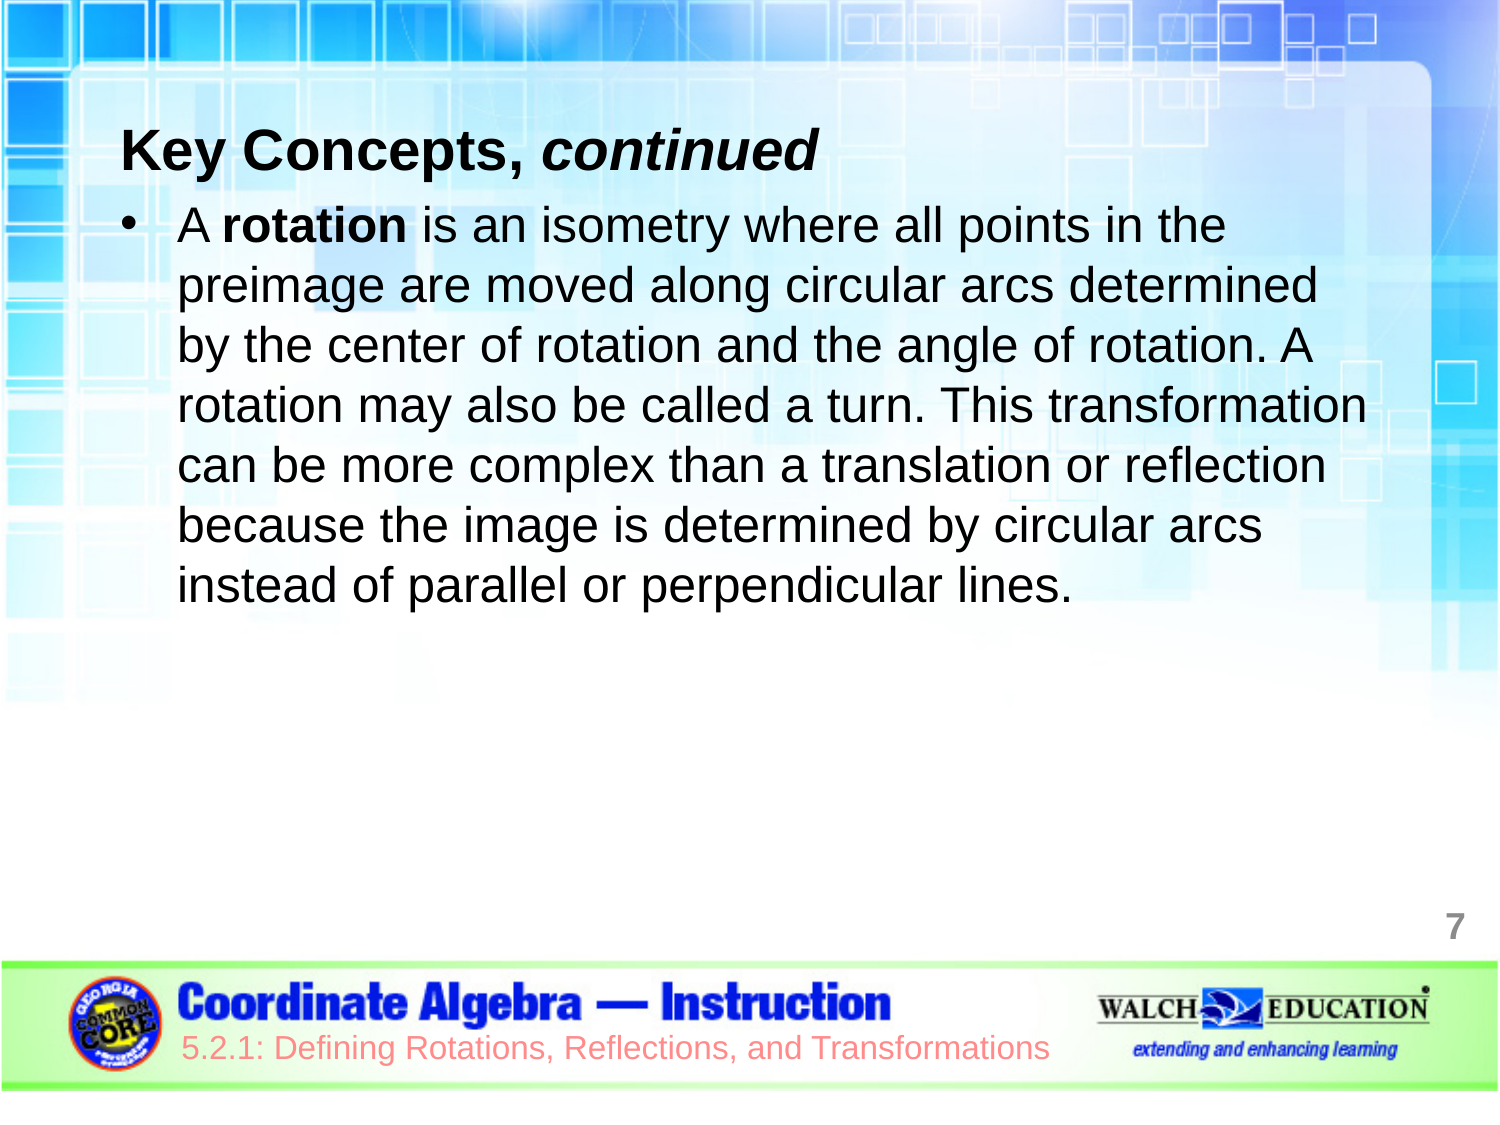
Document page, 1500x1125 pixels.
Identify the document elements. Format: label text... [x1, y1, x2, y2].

slide_number 7 [1361, 901, 1481, 949]
subtitle Key Concepts, continued A rotation is an isometry where all points in the preimage are moved along circular arcs determined by the center of rotation and the angle of rotation. A rotation may also be called a turn. This transformation can be more complex than a translation or reflection because the image is determined by circular arcs instead of parallel or perpendicular lines. [105, 105, 1394, 925]
footer 5.2.1: Defining Rotations, Reflections, and Transformations [166, 1024, 1080, 1069]
picture [1, 0, 1500, 1091]
